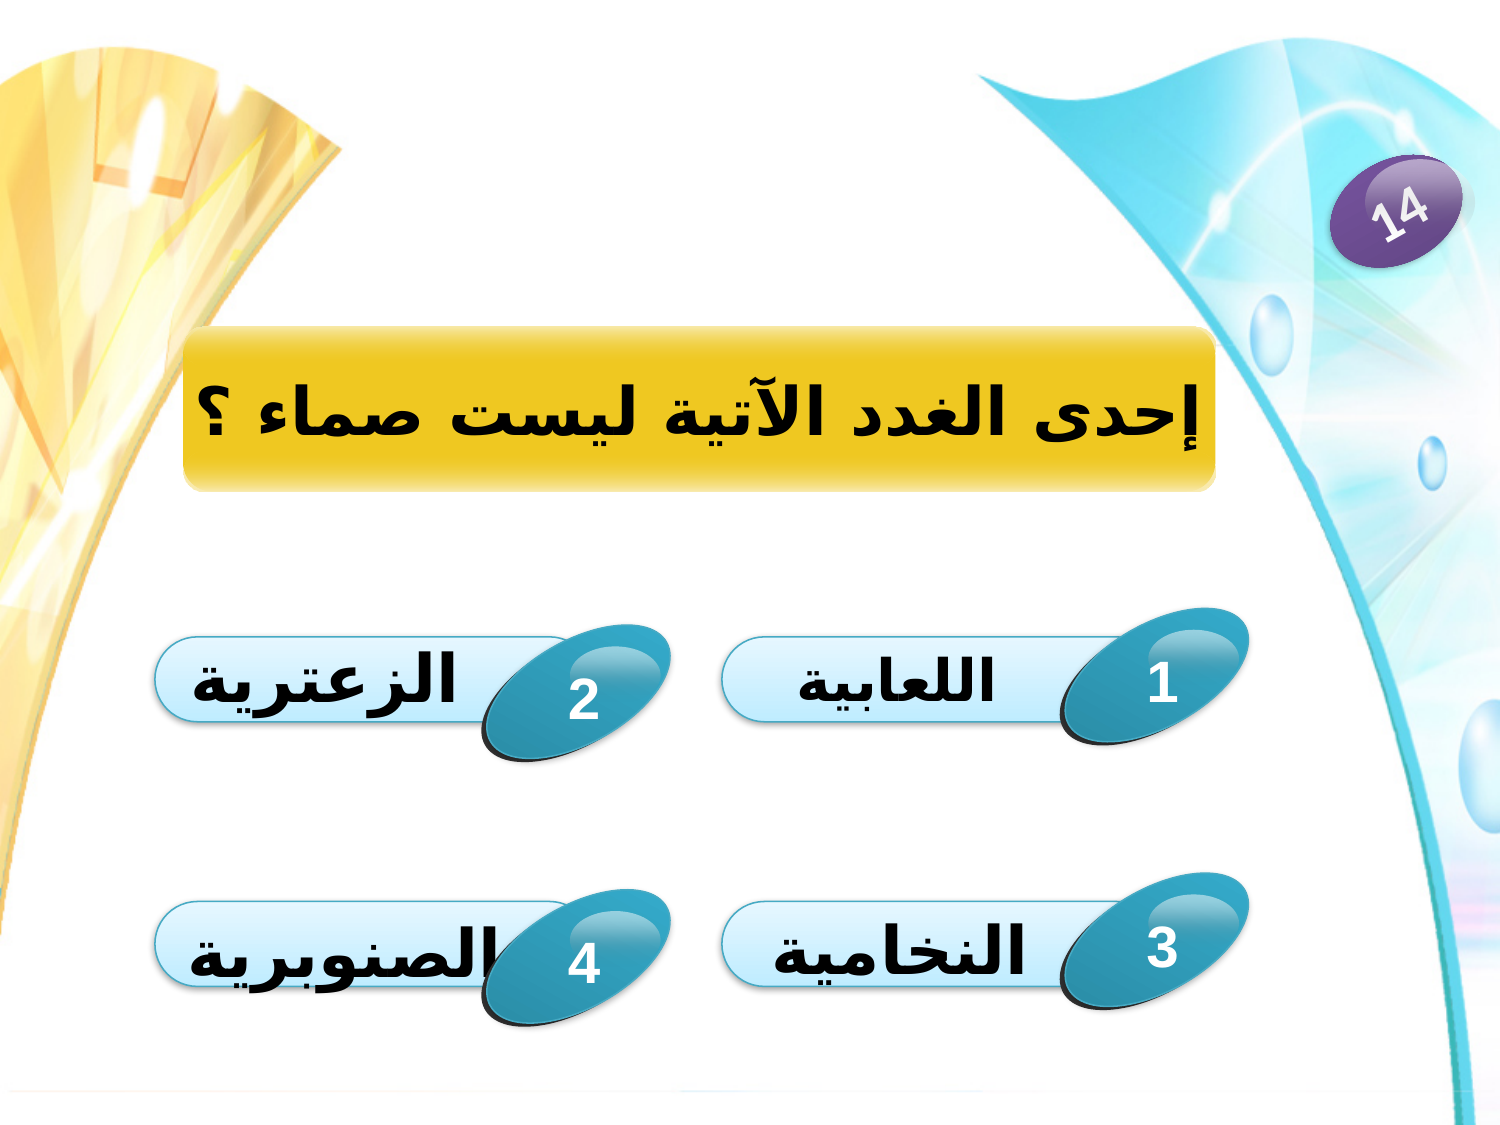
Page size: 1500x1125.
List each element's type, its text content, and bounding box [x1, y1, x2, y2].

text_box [721, 623, 1259, 731]
text_box 14 [1330, 178, 1418, 268]
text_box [154, 628, 680, 747]
picture [0, 0, 1500, 1125]
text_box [691, 888, 1259, 997]
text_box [182, 325, 1216, 492]
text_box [135, 901, 680, 1036]
